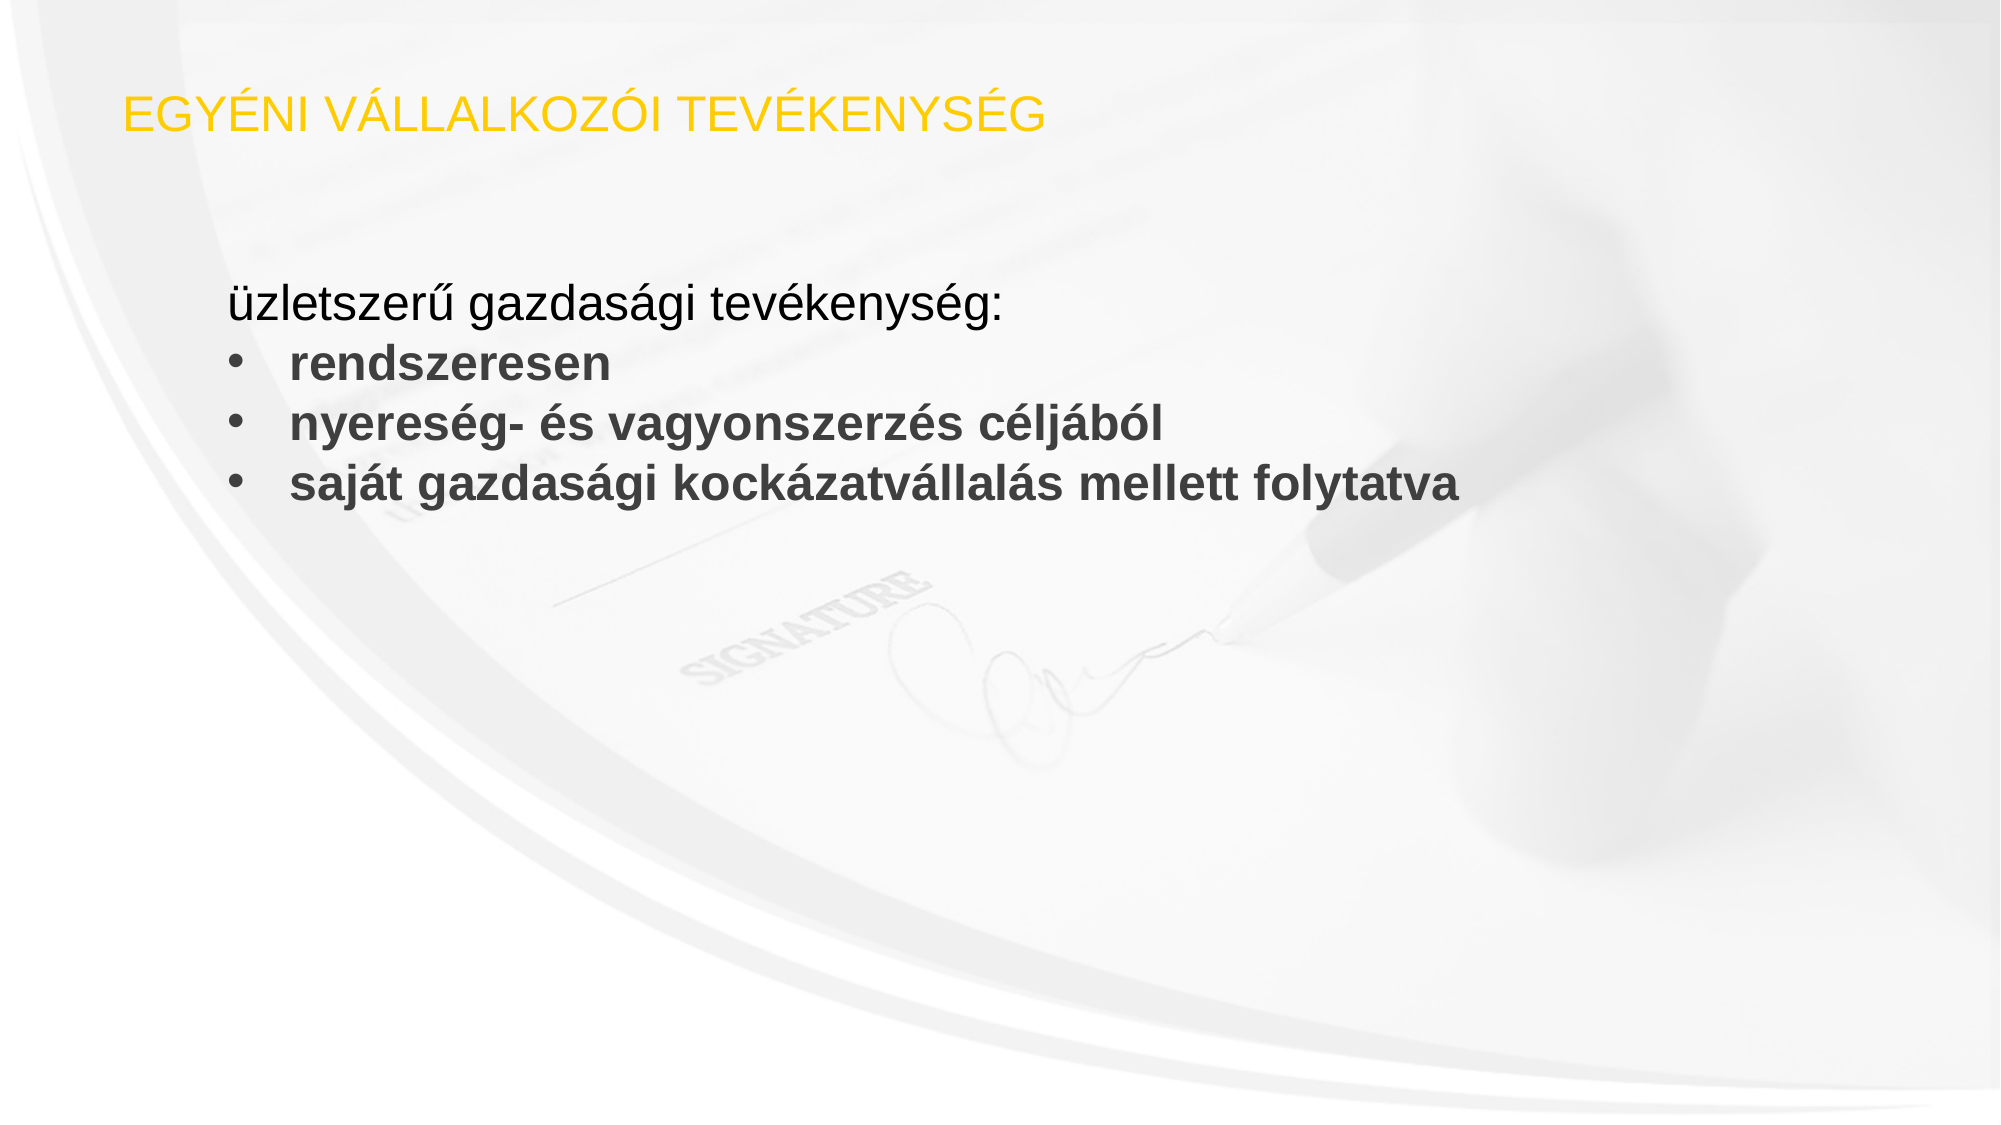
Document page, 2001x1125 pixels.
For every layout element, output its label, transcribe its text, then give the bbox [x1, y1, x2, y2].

picture [0, 0, 2001, 1125]
text_box üzletszerű gazdasági tevékenység: rendszeresen nyereség- és vagyonszerzés céljából saját gazdasági kockázatvállalás mellett folytatva [212, 263, 1725, 518]
text_box EGYÉNI VÁLLALKOZÓI TEVÉKENYSÉG [107, 74, 1063, 149]
